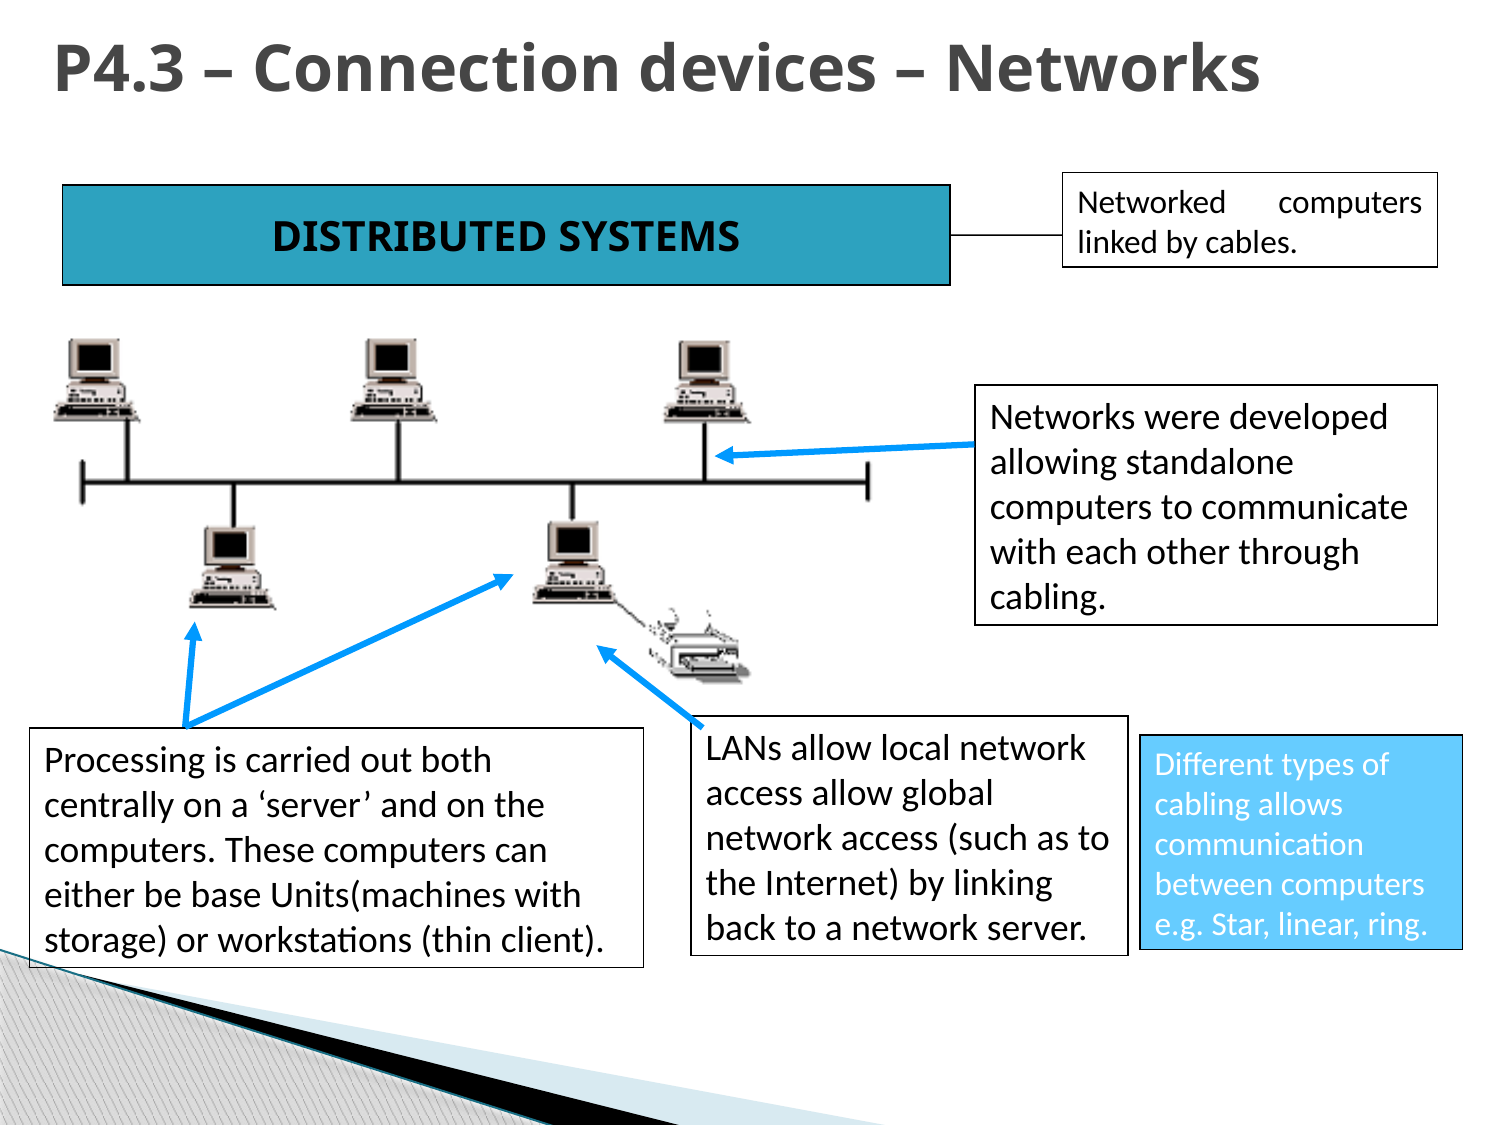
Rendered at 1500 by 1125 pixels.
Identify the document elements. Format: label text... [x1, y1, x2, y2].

text_box Networked computers linked by cables. [1062, 172, 1438, 268]
text_box LANs allow local network access allow global network access (such as to the Internet) by linking back to a network server. [690, 715, 1128, 956]
picture [49, 334, 901, 705]
text_box P4.3 – Connection devices – Networks [37, 19, 1471, 114]
text_box DISTRIBUTED SYSTEMS [62, 185, 950, 286]
text_box Different types of cabling allows communication between computers e.g. Star, linear, ring. [1139, 735, 1463, 950]
text_box Networks were developed allowing standalone computers to communicate with each other through cabling. [974, 385, 1438, 625]
text_box Processing is carried out both centrally on a ‘server’ and on the computers. These computers can either be base Units(machines with storage) or workstations (thin client). [29, 727, 644, 968]
